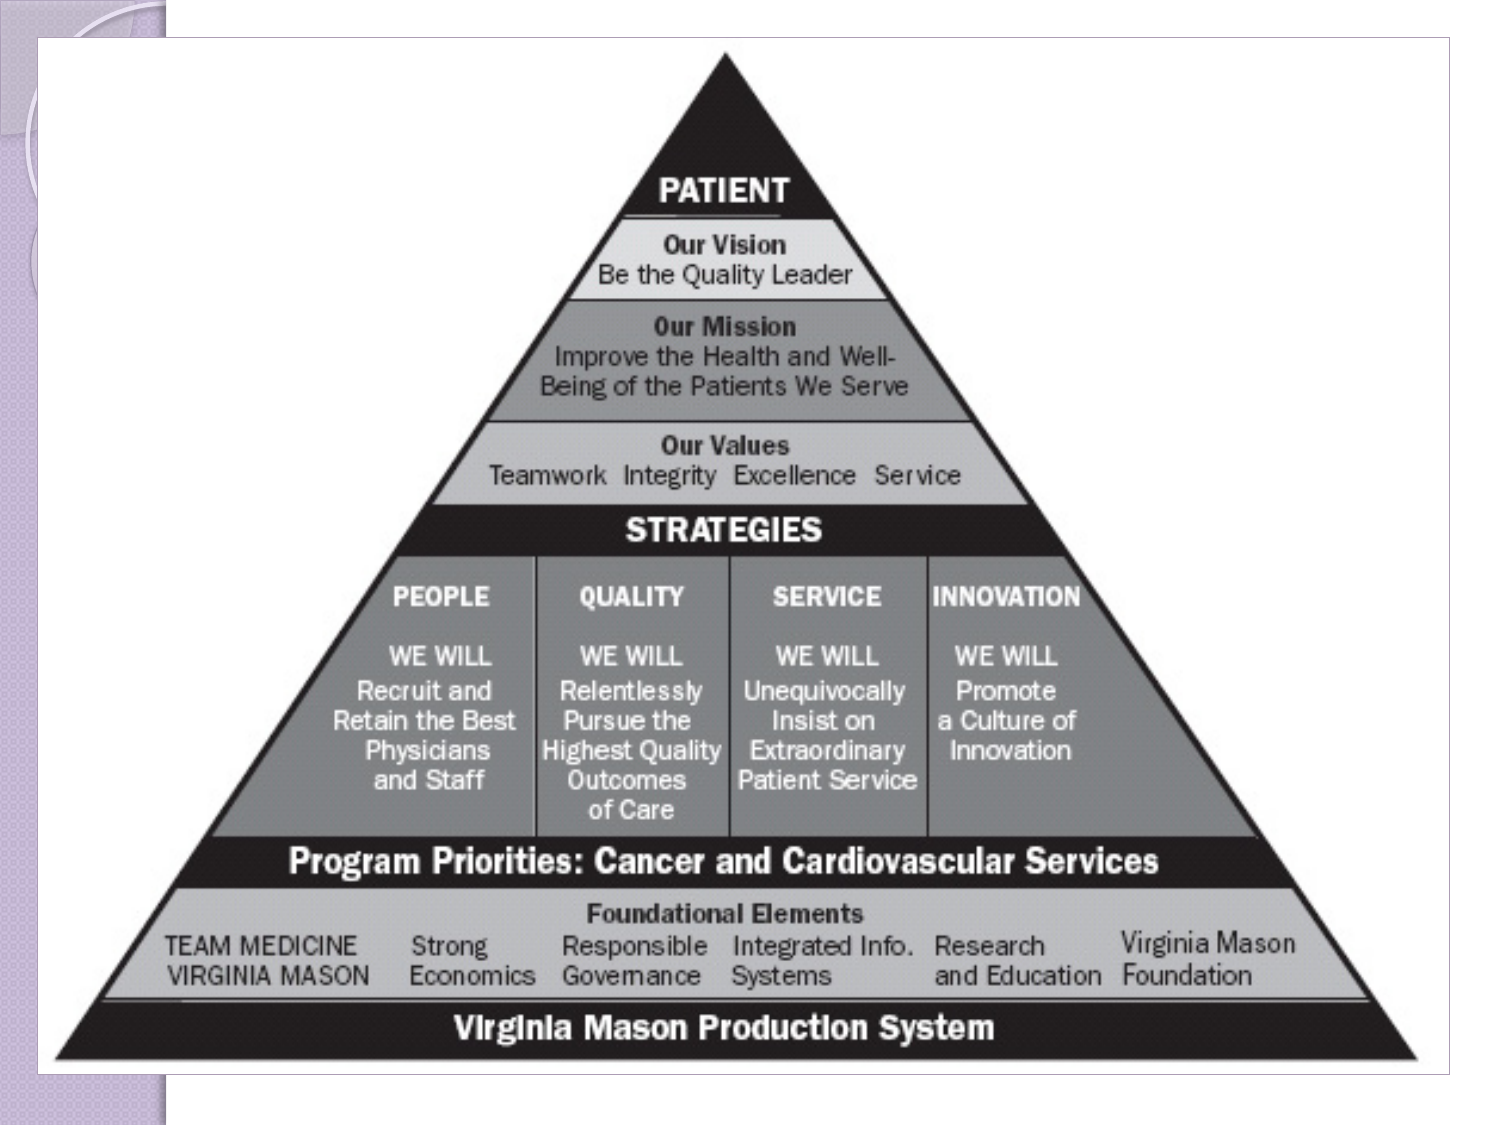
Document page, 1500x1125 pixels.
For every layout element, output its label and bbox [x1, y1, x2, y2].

picture [37, 37, 1451, 1076]
